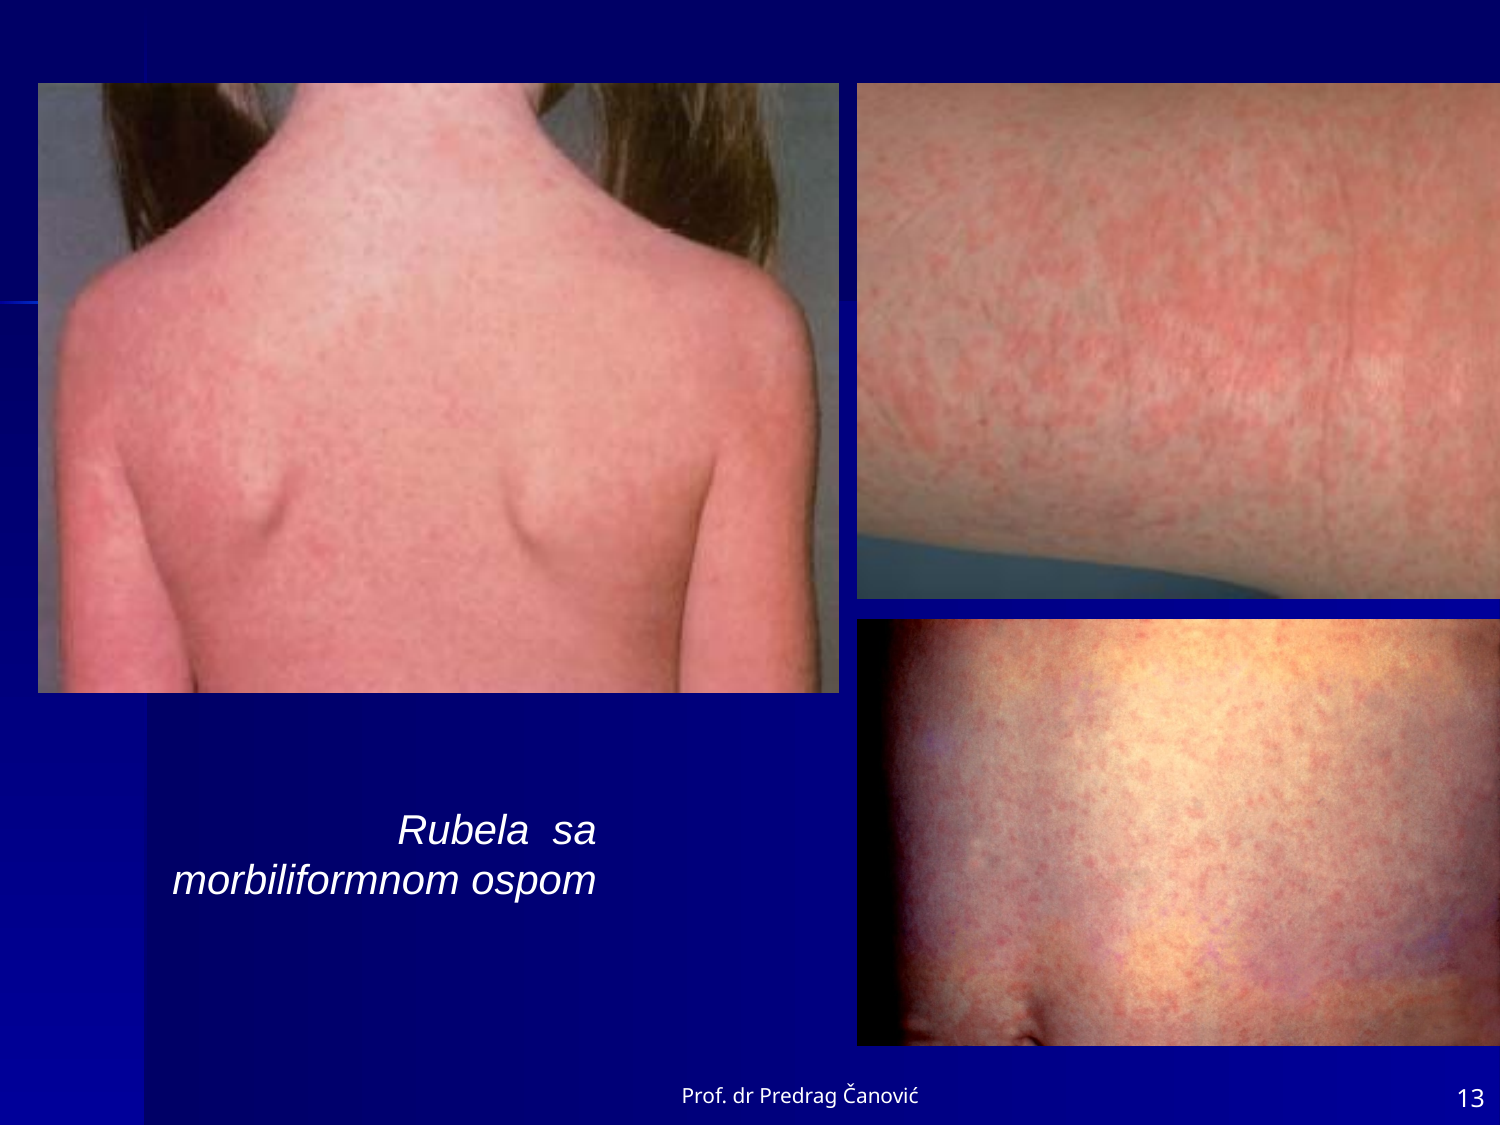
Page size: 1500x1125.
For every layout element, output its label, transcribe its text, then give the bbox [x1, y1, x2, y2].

picture [856, 618, 1500, 1047]
picture [37, 83, 839, 693]
text_box Rubela sa morbiliformnom ospom [157, 795, 624, 911]
picture [856, 83, 1500, 599]
footer Prof. dr Predrag Čanović [562, 1074, 1038, 1125]
slide_number 13 [1187, 1074, 1500, 1125]
